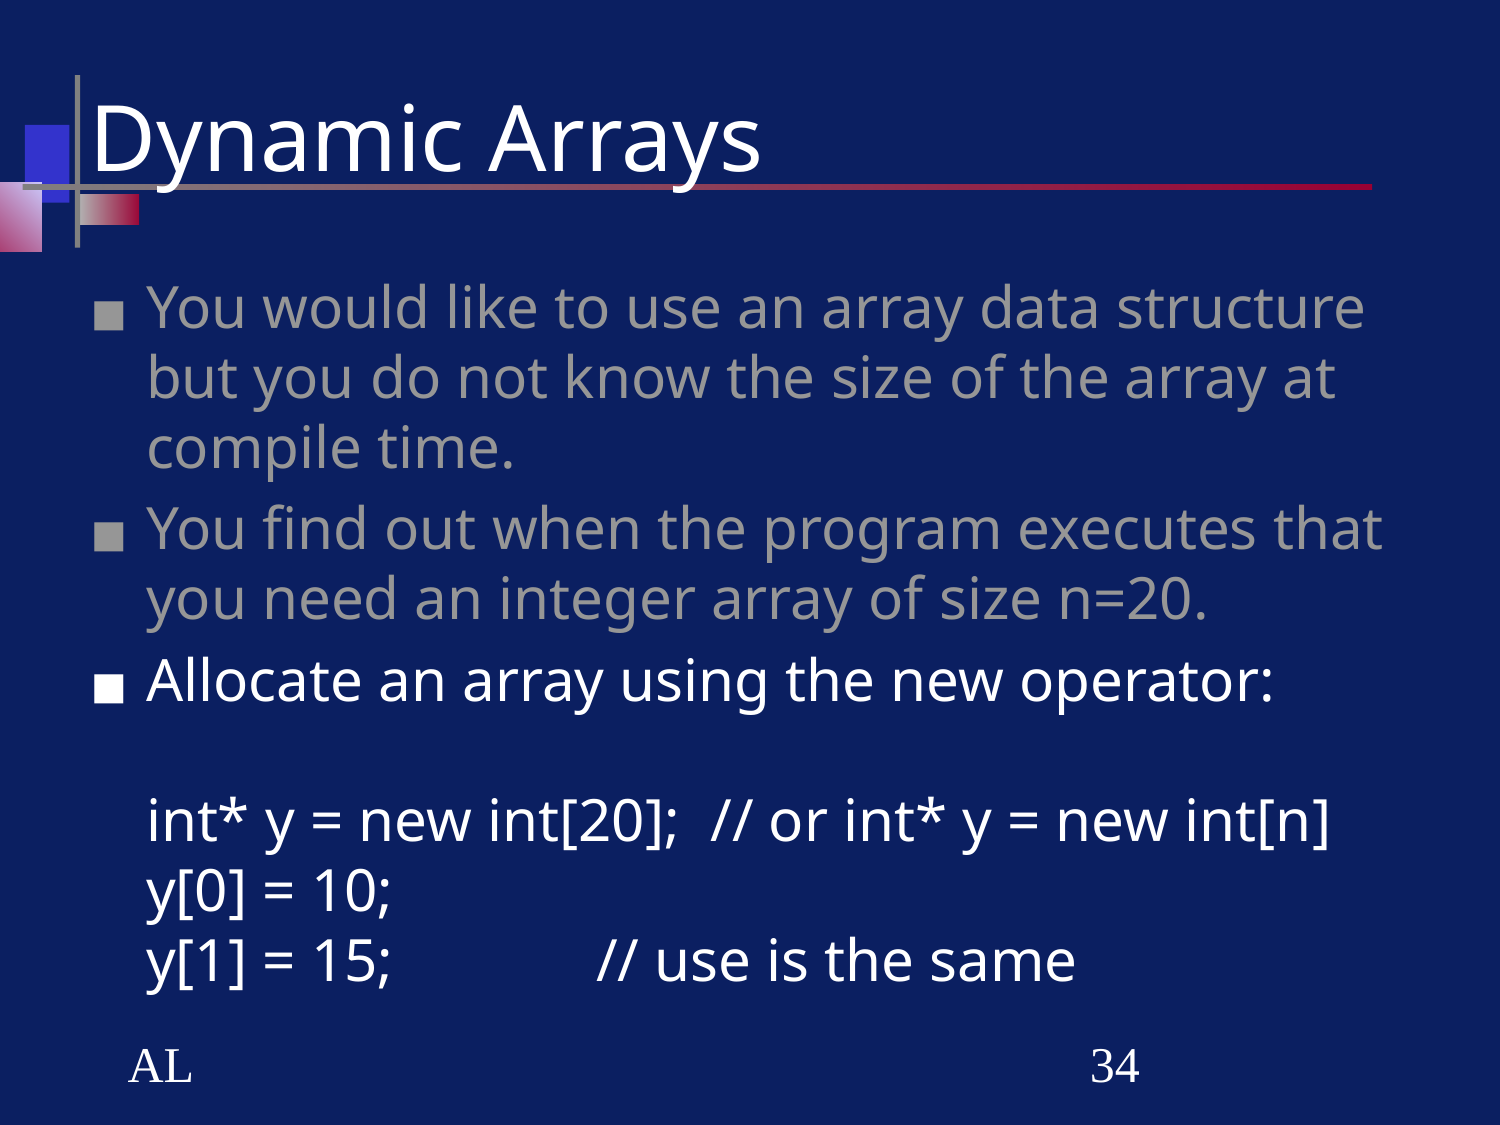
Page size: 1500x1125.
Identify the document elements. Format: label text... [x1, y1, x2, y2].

title Dynamic Arrays [74, 59, 1425, 210]
slide_number AL [112, 1050, 425, 1100]
list You would like to use an array data structure but you do not know the size of the array at compile time. You find out when the program executes that you need an integer array of size n=20. Allocate an array using the new operator: int* y = new int[20]; // or int* y = new int[n] y[0] = 10; y[1] = 15; // use is the same [74, 262, 1425, 1050]
slide_number ‹#› [1074, 1050, 1388, 1100]
